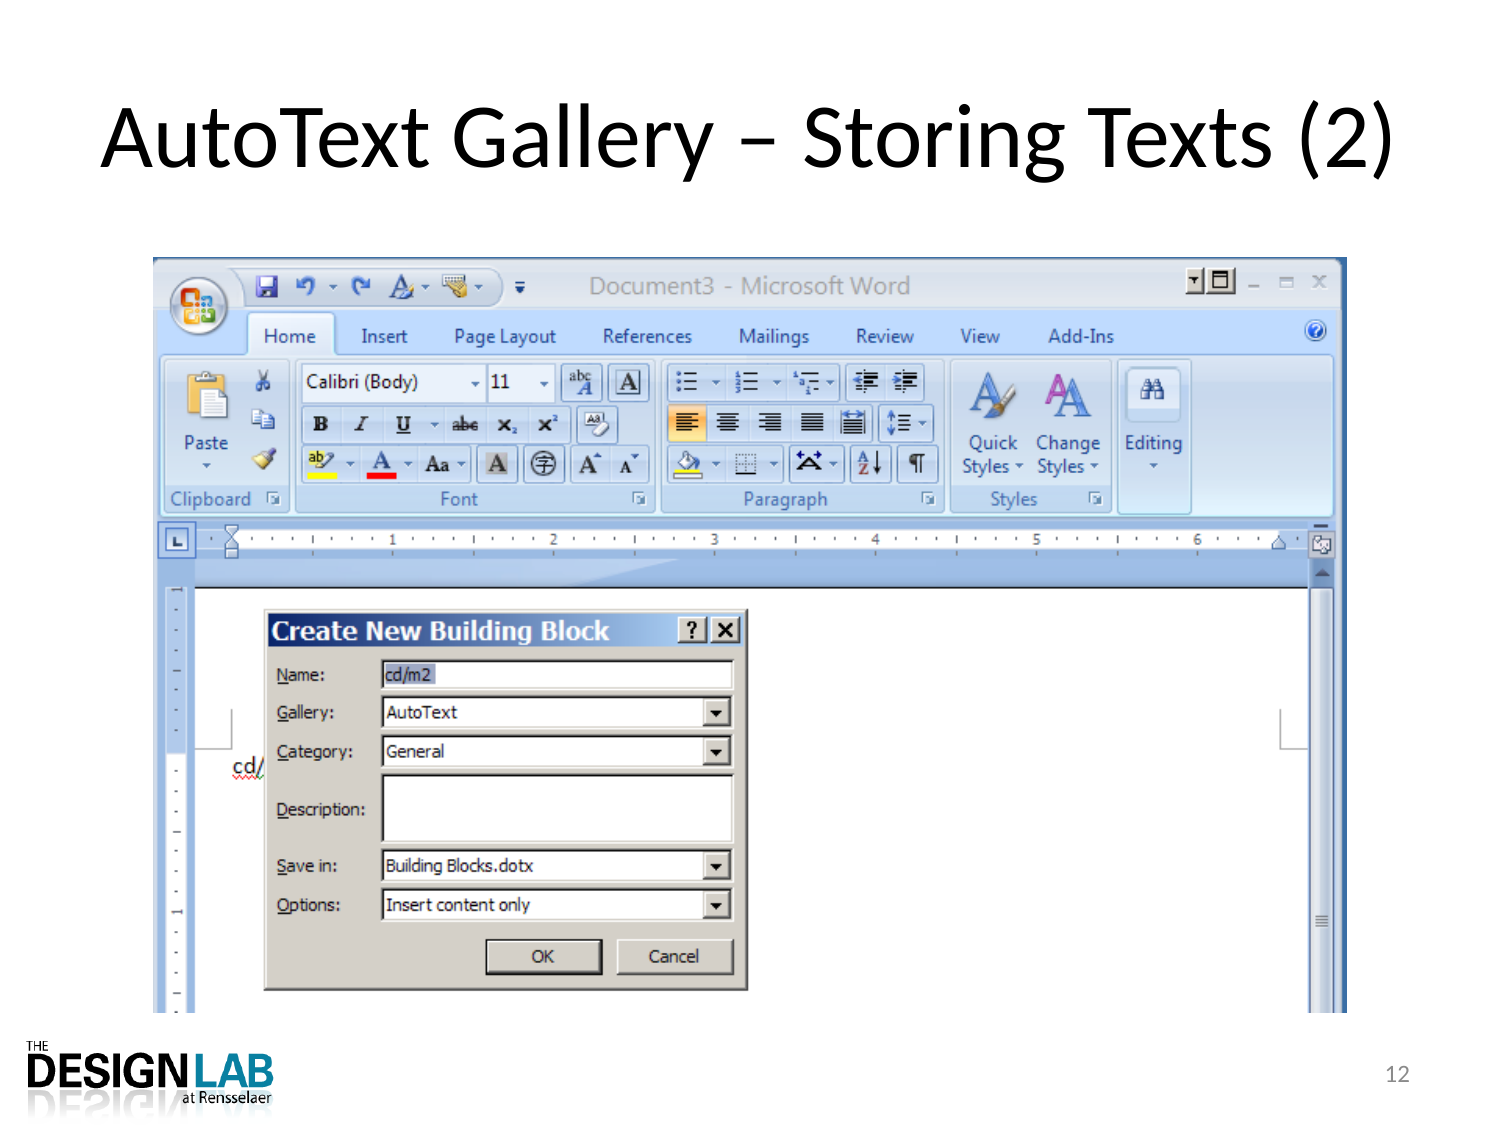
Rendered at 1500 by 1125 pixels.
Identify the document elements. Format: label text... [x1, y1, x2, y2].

title AutoText Gallery – Storing Texts (2) [75, 37, 1425, 225]
picture [152, 257, 1348, 1013]
picture [24, 1037, 275, 1125]
slide_number 12 [1074, 1042, 1425, 1103]
